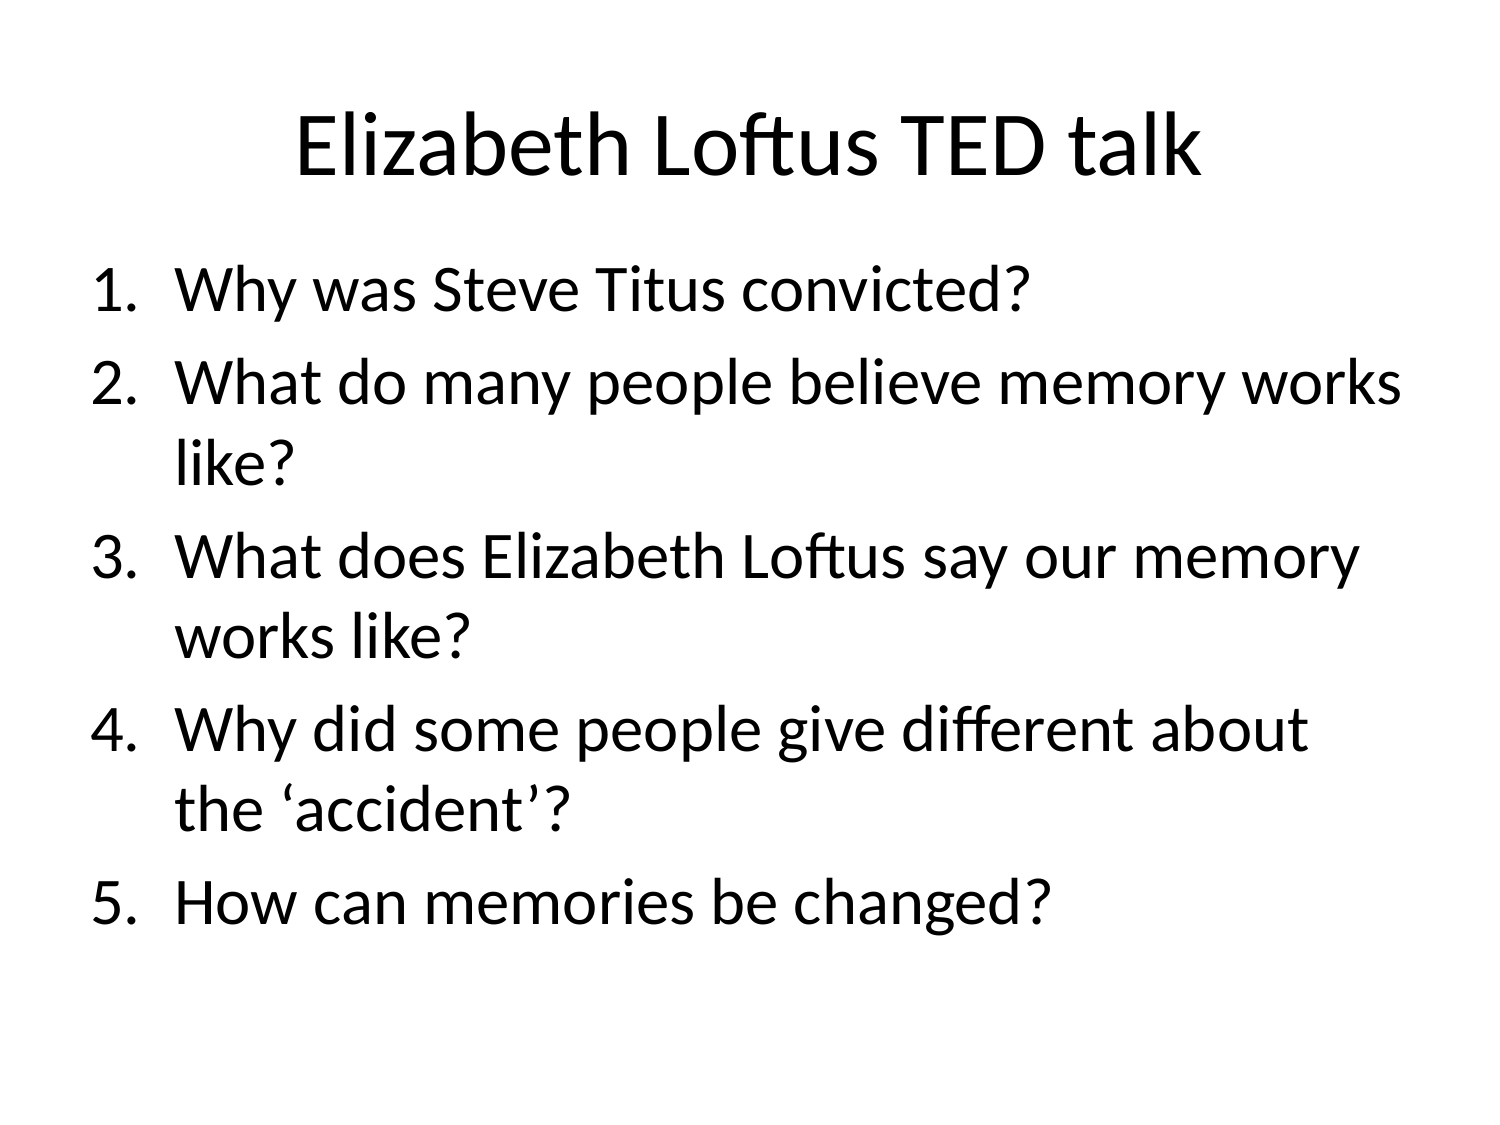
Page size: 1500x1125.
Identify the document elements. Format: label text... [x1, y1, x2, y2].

list Why was Steve Titus convicted? What do many people believe memory works like? What does Elizabeth Loftus say our memory works like? Why did some people give different about the ‘accident’? How can memories be changed? [75, 237, 1425, 1005]
title Elizabeth Loftus TED talk [75, 45, 1425, 233]
